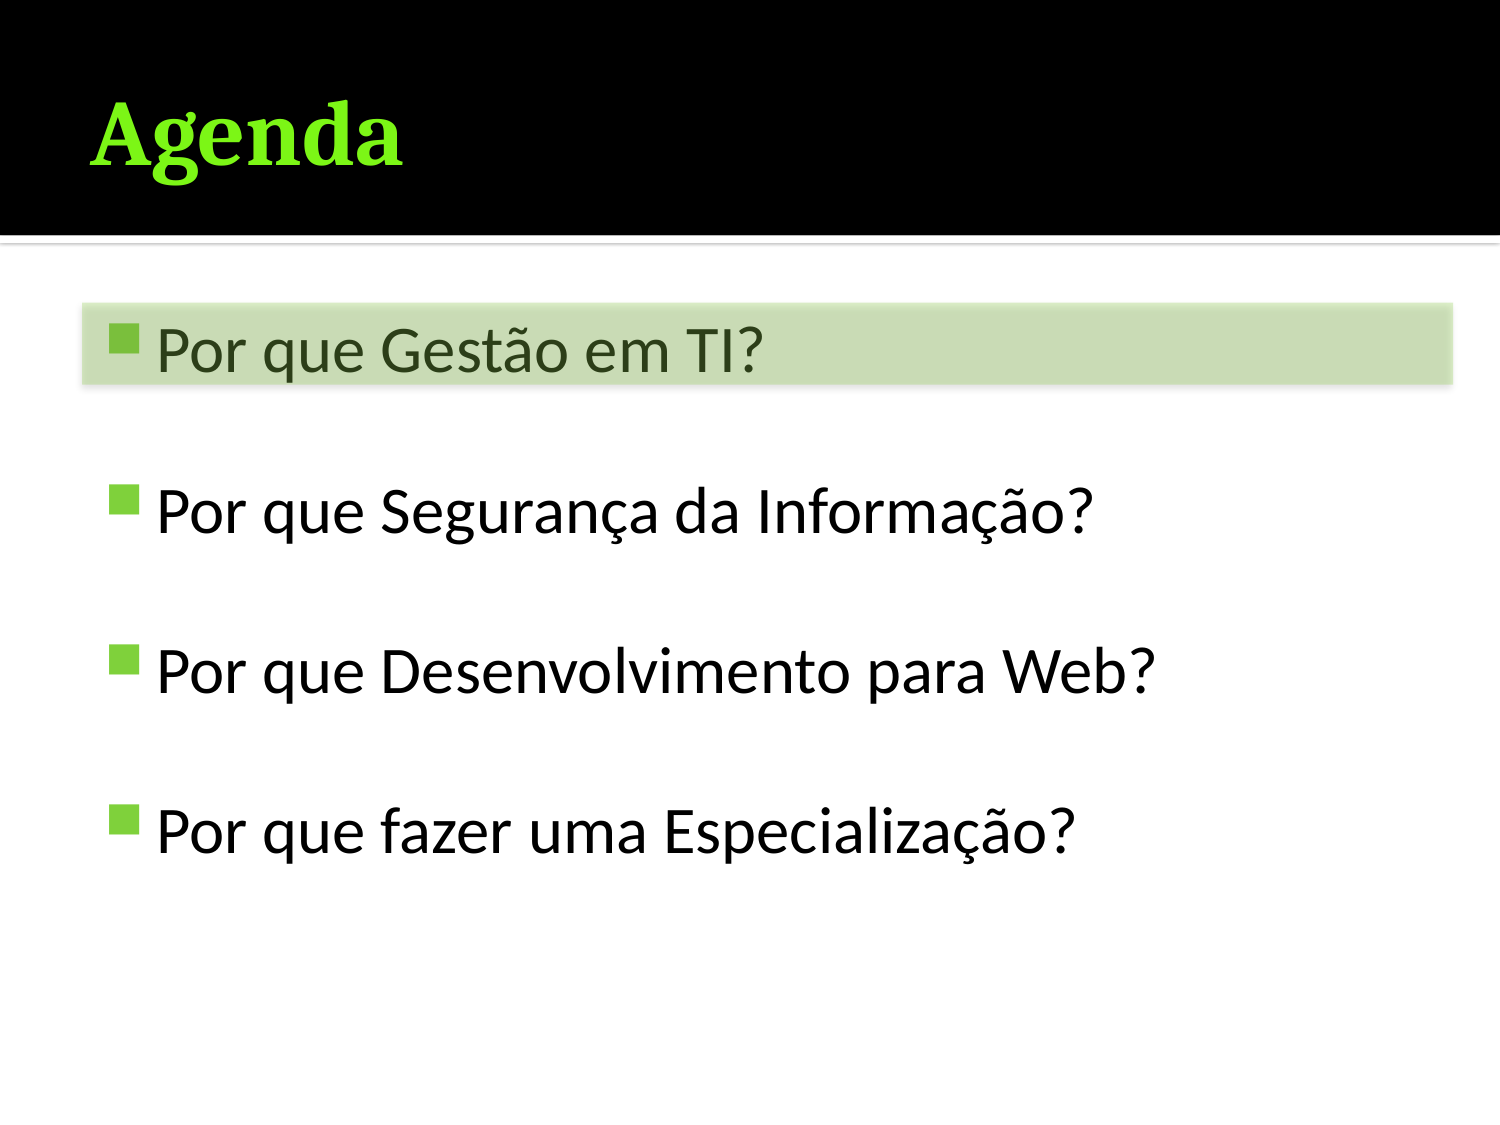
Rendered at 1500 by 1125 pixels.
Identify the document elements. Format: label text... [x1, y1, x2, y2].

text_box [81, 302, 1454, 385]
title Agenda [75, 25, 1425, 231]
list Por que Gestão em TI? Por que Segurança da Informação? Por que Desenvolvimento para Web? Por que fazer uma Especialização? [75, 291, 1425, 1079]
